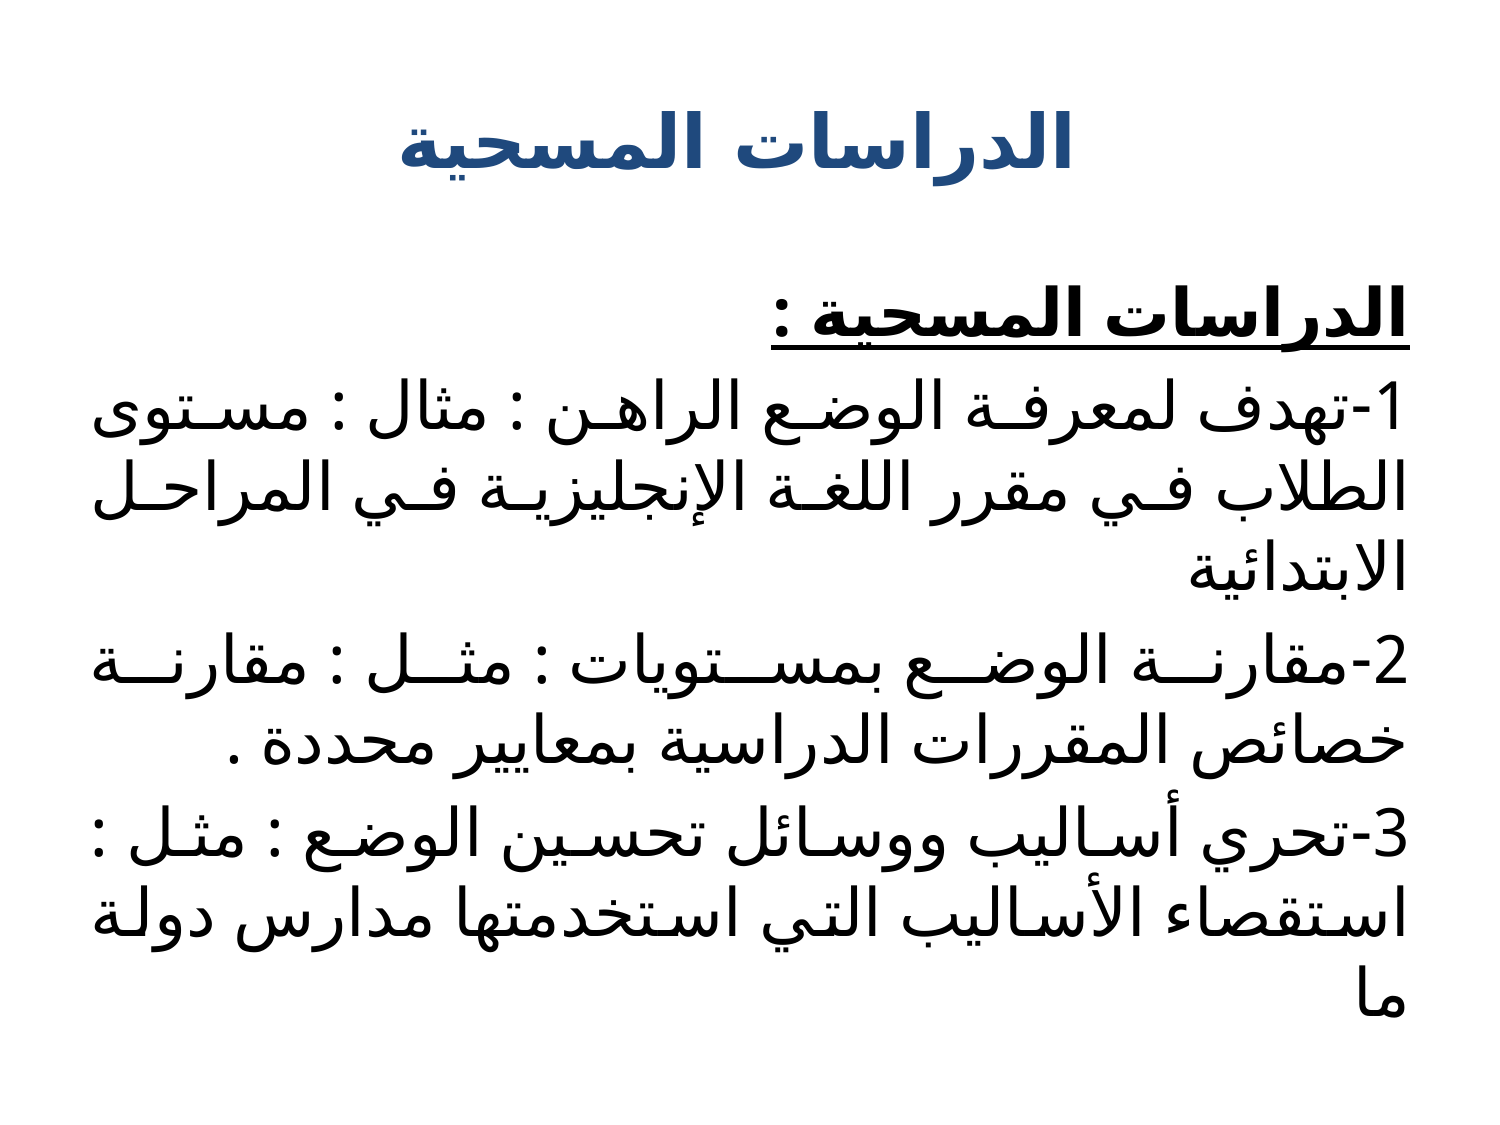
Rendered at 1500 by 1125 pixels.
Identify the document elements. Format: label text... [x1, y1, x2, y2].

list الدراسات المسحية : 1-تهدف لمعرفة الوضع الراهن : مثال : مستوى الطلاب في مقرر اللغة الإنجليزية في المراحل الابتدائية 2-مقارنة الوضع بمستويات : مثل : مقارنة خصائص المقررات الدراسية بمعايير محددة . 3-تحري أساليب ووسائل تحسين الوضع : مثل : استقصاء الأساليب التي استخدمتها مدارس دولة ما [75, 262, 1425, 1005]
title الدراسات المسحية [75, 45, 1425, 233]
